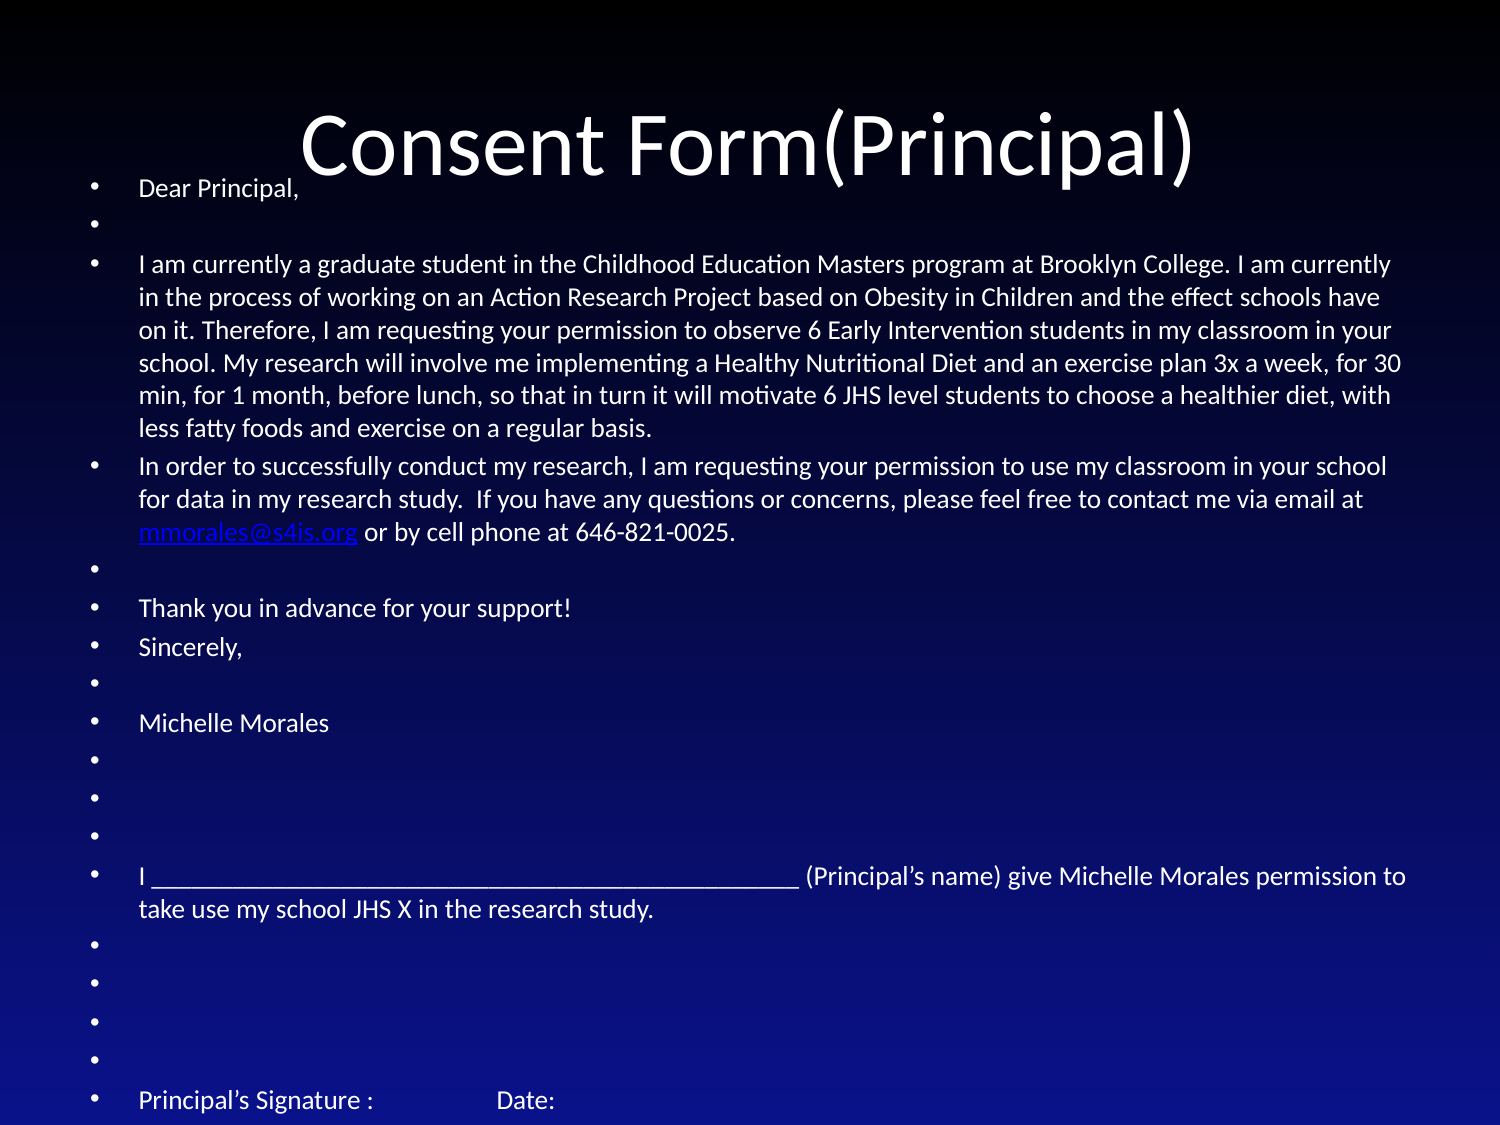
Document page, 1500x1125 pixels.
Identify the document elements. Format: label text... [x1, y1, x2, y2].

title Consent Form(Principal) [75, 45, 1425, 162]
list Dear Principal, I am currently a graduate student in the Childhood Education Masters program at Brooklyn College. I am currently in the process of working on an Action Research Project based on Obesity in Children and the effect schools have on it. Therefore, I am requesting your permission to observe 6 Early Intervention students in my classroom in your school. My research will involve me implementing a Healthy Nutritional Diet and an exercise plan 3x a week, for 30 min, for 1 month, before lunch, so that in turn it will motivate 6 JHS level students to choose a healthier diet, with less fatty foods and exercise on a regular basis. In order to successfully conduct my research, I am requesting your permission to use my classroom in your school for data in my research study. If you have any questions or concerns, please feel free to contact me via email at mmorales@s4is.org or by cell phone at 646-821-0025. Thank you in advance for your support! Sincerely, Michelle Morales I ________________________________________________ (Principal’s name) give Michelle Morales permission to take use my school JHS X in the research study. Principal’s Signature : Date: [75, 162, 1425, 1125]
